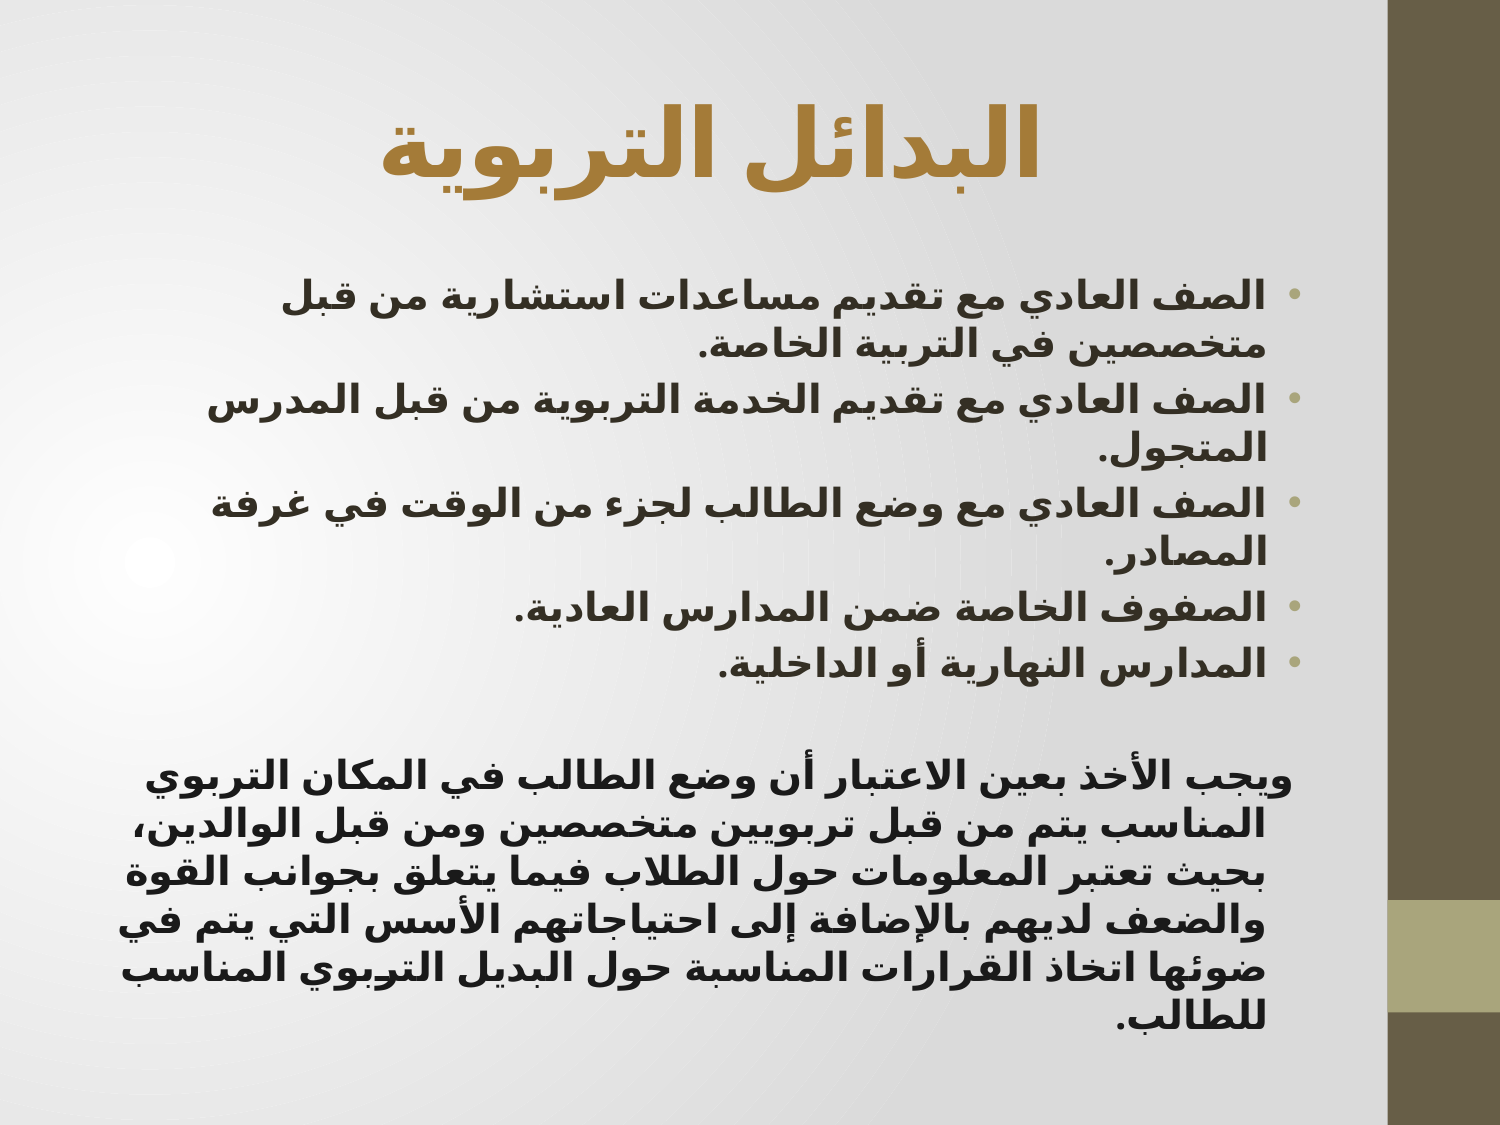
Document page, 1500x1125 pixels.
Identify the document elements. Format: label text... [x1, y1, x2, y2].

title البدائل التربوية [75, 45, 1325, 233]
list الصف العادي مع تقديم مساعدات استشارية من قبل متخصصين في التربية الخاصة. الصف العادي مع تقديم الخدمة التربوية من قبل المدرس المتجول. الصف العادي مع وضع الطالب لجزء من الوقت في غرفة المصادر. الصفوف الخاصة ضمن المدارس العادية. المدارس النهارية أو الداخلية. ويجب الأخذ بعين الاعتبار أن وضع الطالب في المكان التربوي المناسب يتم من قبل تربويين متخصصين ومن قبل الوالدين، بحيث تعتبر المعلومات حول الطلاب فيما يتعلق بجوانب القوة والضعف لديهم بالإضافة إلى احتياجاتهم الأسس التي يتم في ضوئها اتخاذ القرارات المناسبة حول البديل التربوي المناسب للطالب. [75, 262, 1325, 1050]
